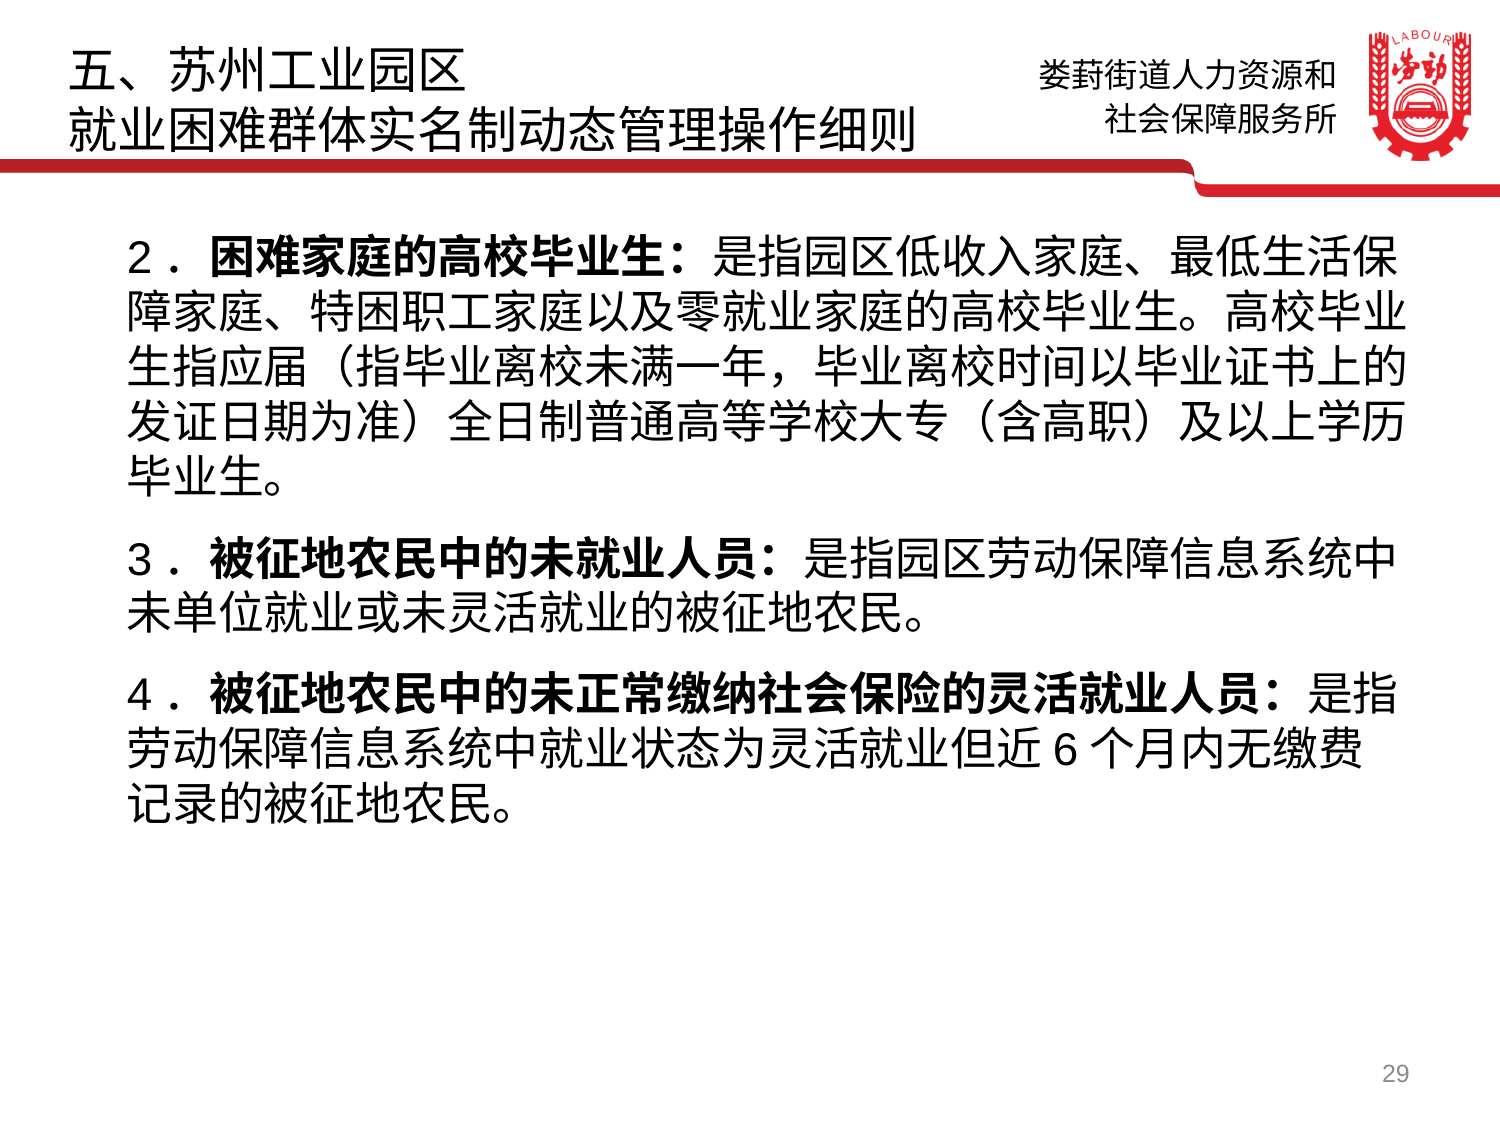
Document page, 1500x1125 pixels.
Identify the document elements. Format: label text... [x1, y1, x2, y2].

text_box 2．困难家庭的高校毕业生：是指园区低收入家庭、最低生活保障家庭、特困职工家庭以及零就业家庭的高校毕业生。高校毕业生指应届（指毕业离校未满一年，毕业离校时间以毕业证书上的发证日期为准）全日制普通高等学校大专（含高职）及以上学历毕业生。 [112, 219, 1424, 510]
slide_number 29 [1074, 1042, 1425, 1103]
text_box 3．被征地农民中的未就业人员：是指园区劳动保障信息系统中未单位就业或未灵活就业的被征地农民。 [112, 521, 1424, 647]
text_box 4．被征地农民中的未正常缴纳社会保险的灵活就业人员：是指劳动保障信息系统中就业状态为灵活就业但近6个月内无缴费记录的被征地农民。 [112, 656, 1424, 837]
text_box 五、苏州工业园区 就业困难群体实名制动态管理操作细则 [53, 30, 998, 166]
picture [0, 30, 1500, 197]
